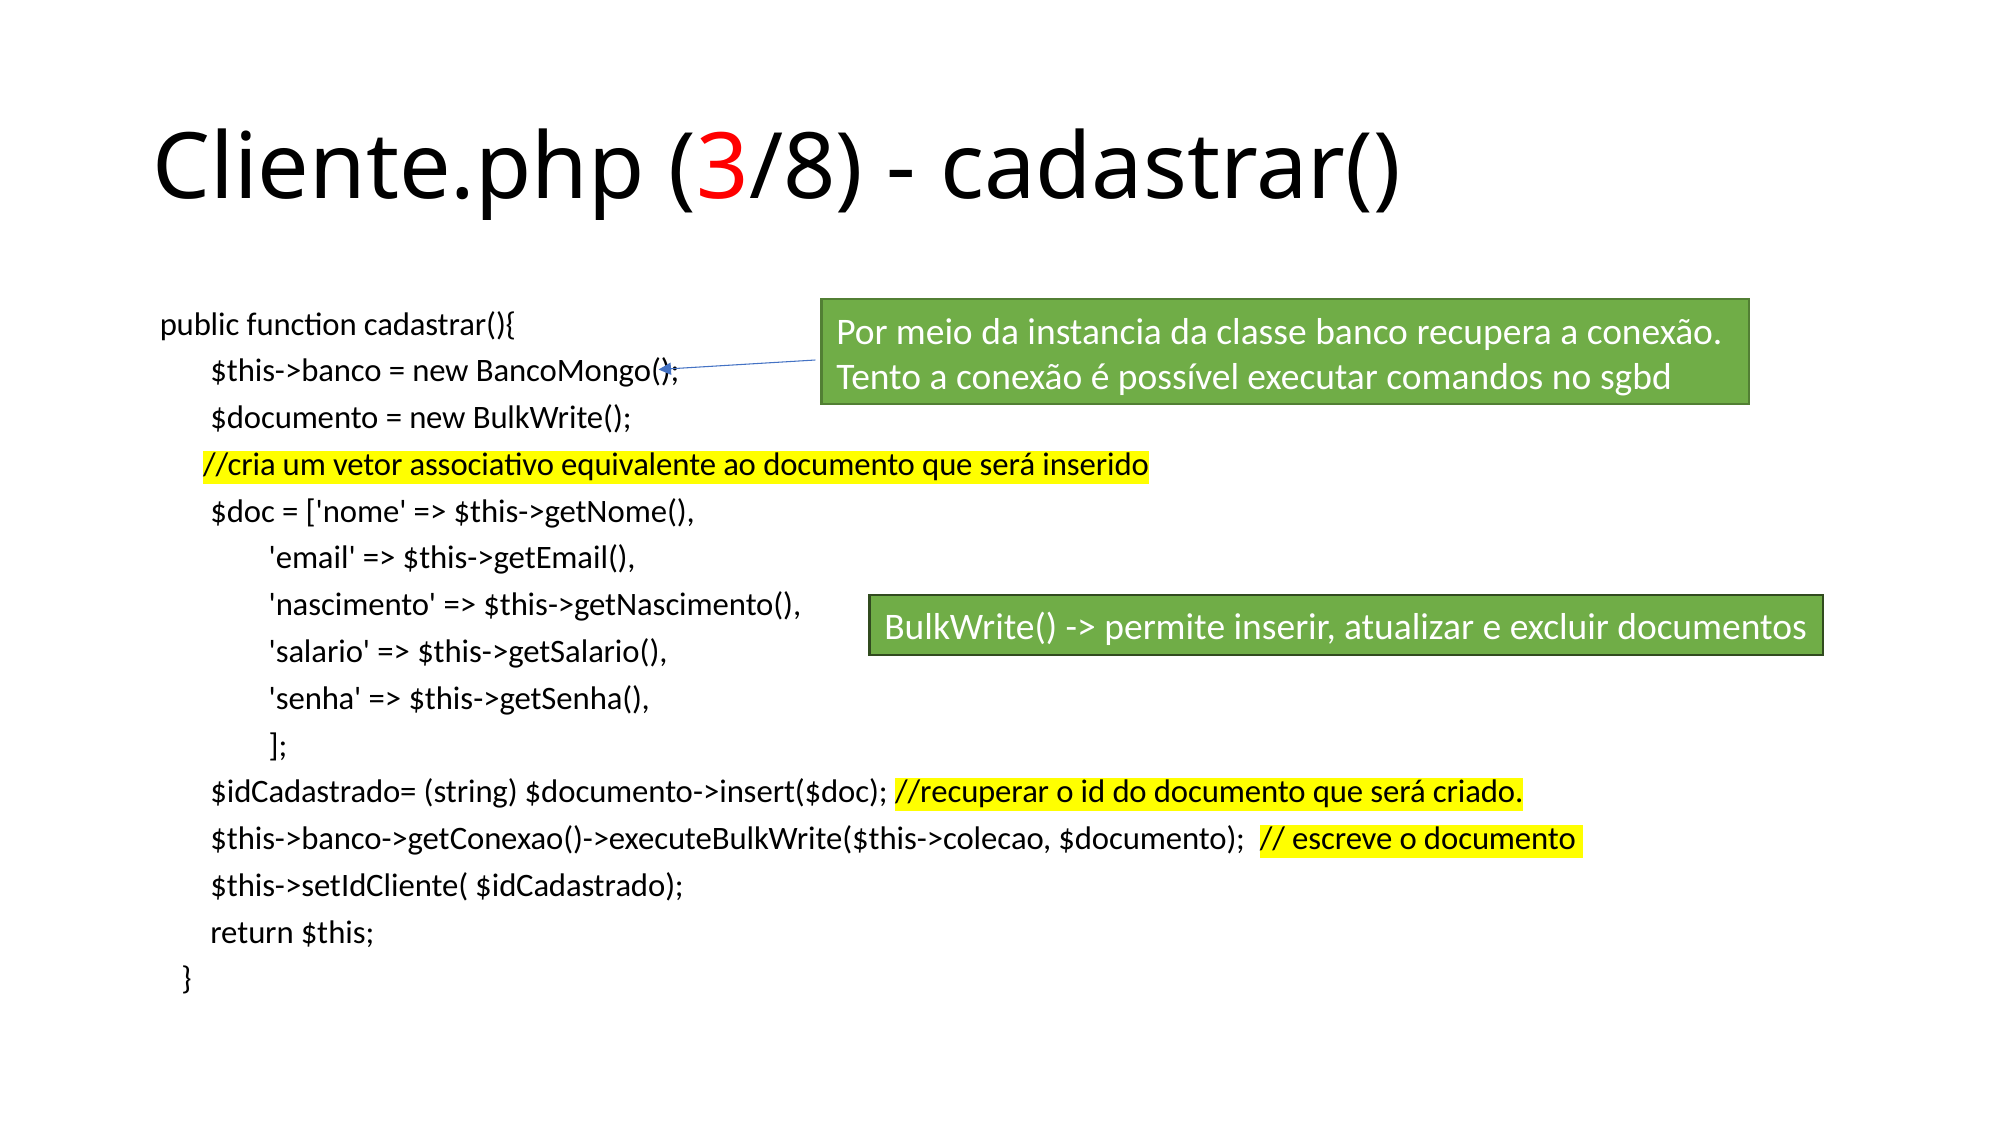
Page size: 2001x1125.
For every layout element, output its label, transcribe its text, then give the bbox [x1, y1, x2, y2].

text_box Por meio da instancia da classe banco recupera a conexão. Tento a conexão é possível executar comandos no sgbd [820, 298, 1750, 405]
list public function cadastrar(){ $this->banco = new BancoMongo(); $documento = new BulkWrite(); //cria um vetor associativo equivalente ao documento que será inserido $doc = ['nome' => $this->getNome(), 'email' => $this->getEmail(), 'nascimento' => $this->getNascimento(), 'salario' => $this->getSalario(), 'senha' => $this->getSenha(), ]; $idCadastrado= (string) $documento->insert($doc); //recuperar o id do documento que será criado. $this->banco->getConexao()->executeBulkWrite($this->colecao, $documento); // escreve o documento $this->setIdCliente( $idCadastrado); return $this; } [137, 299, 1863, 1014]
text_box BulkWrite() -> permite inserir, atualizar e excluir documentos [868, 594, 1824, 656]
title Cliente.php (3/8) - cadastrar() [137, 59, 1863, 278]
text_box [658, 359, 816, 370]
